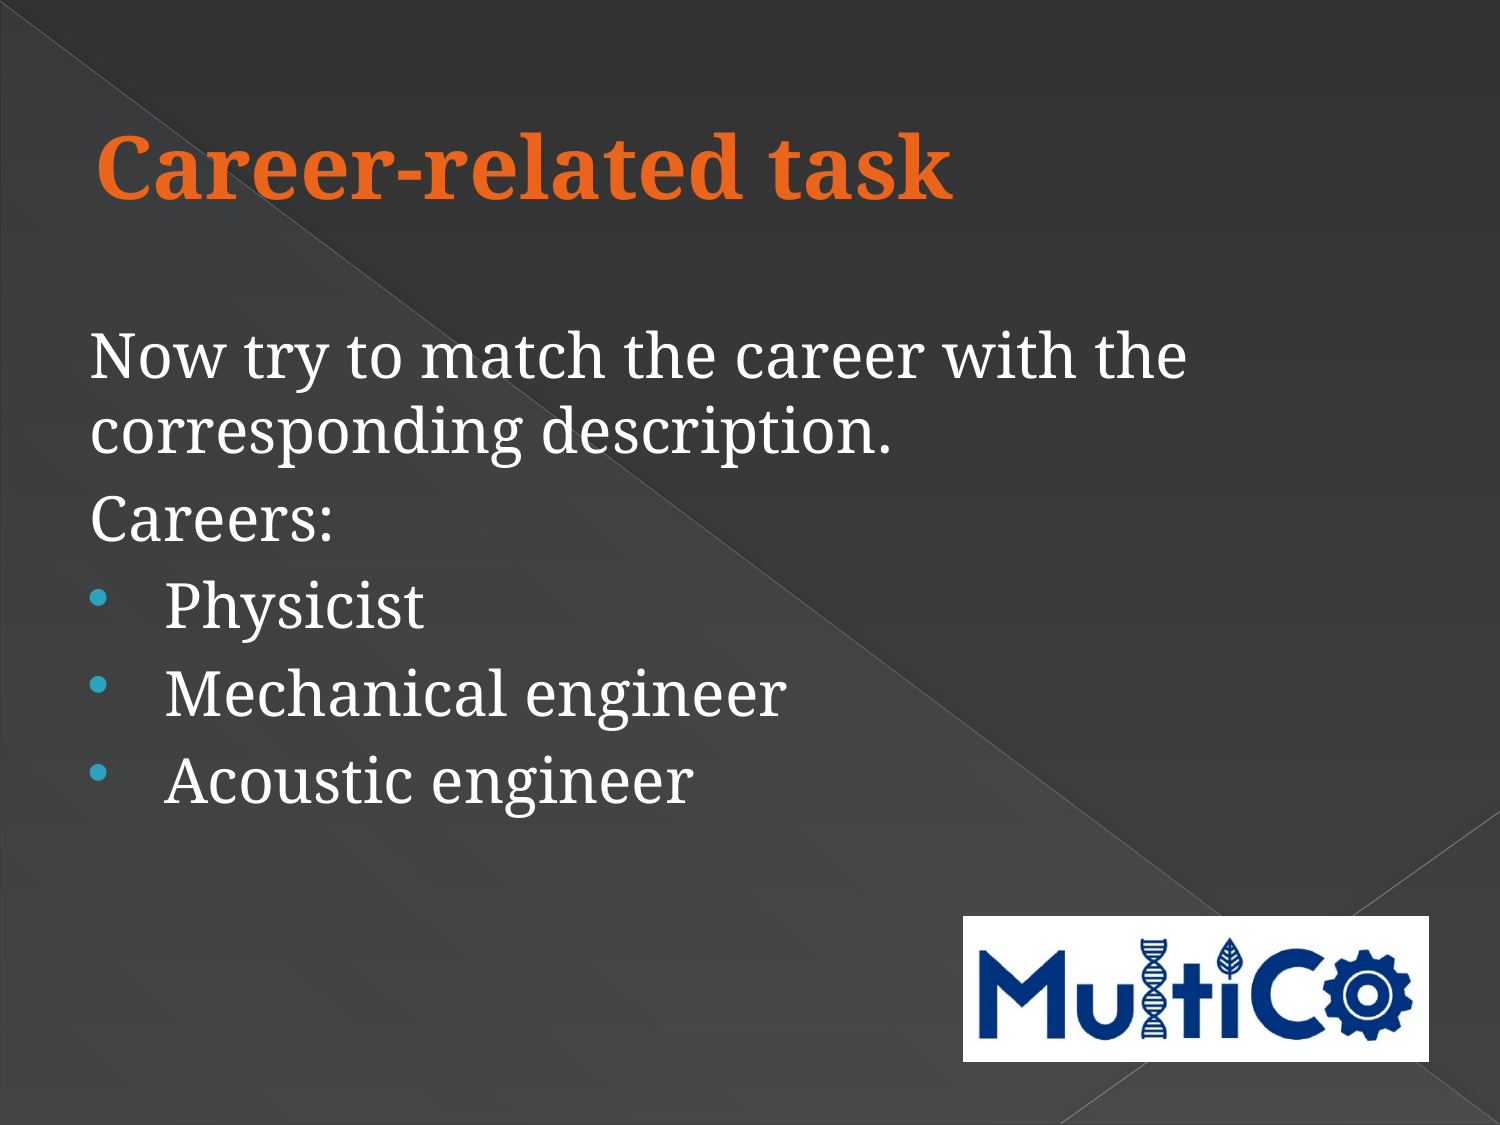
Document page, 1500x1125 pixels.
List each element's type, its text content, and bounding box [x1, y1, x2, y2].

picture [963, 916, 1430, 1062]
list Now try to match the career with the corresponding description. Careers: Physicist Mechanical engineer Acoustic engineer [75, 308, 1425, 1059]
title Career-related task [0, 50, 1350, 280]
